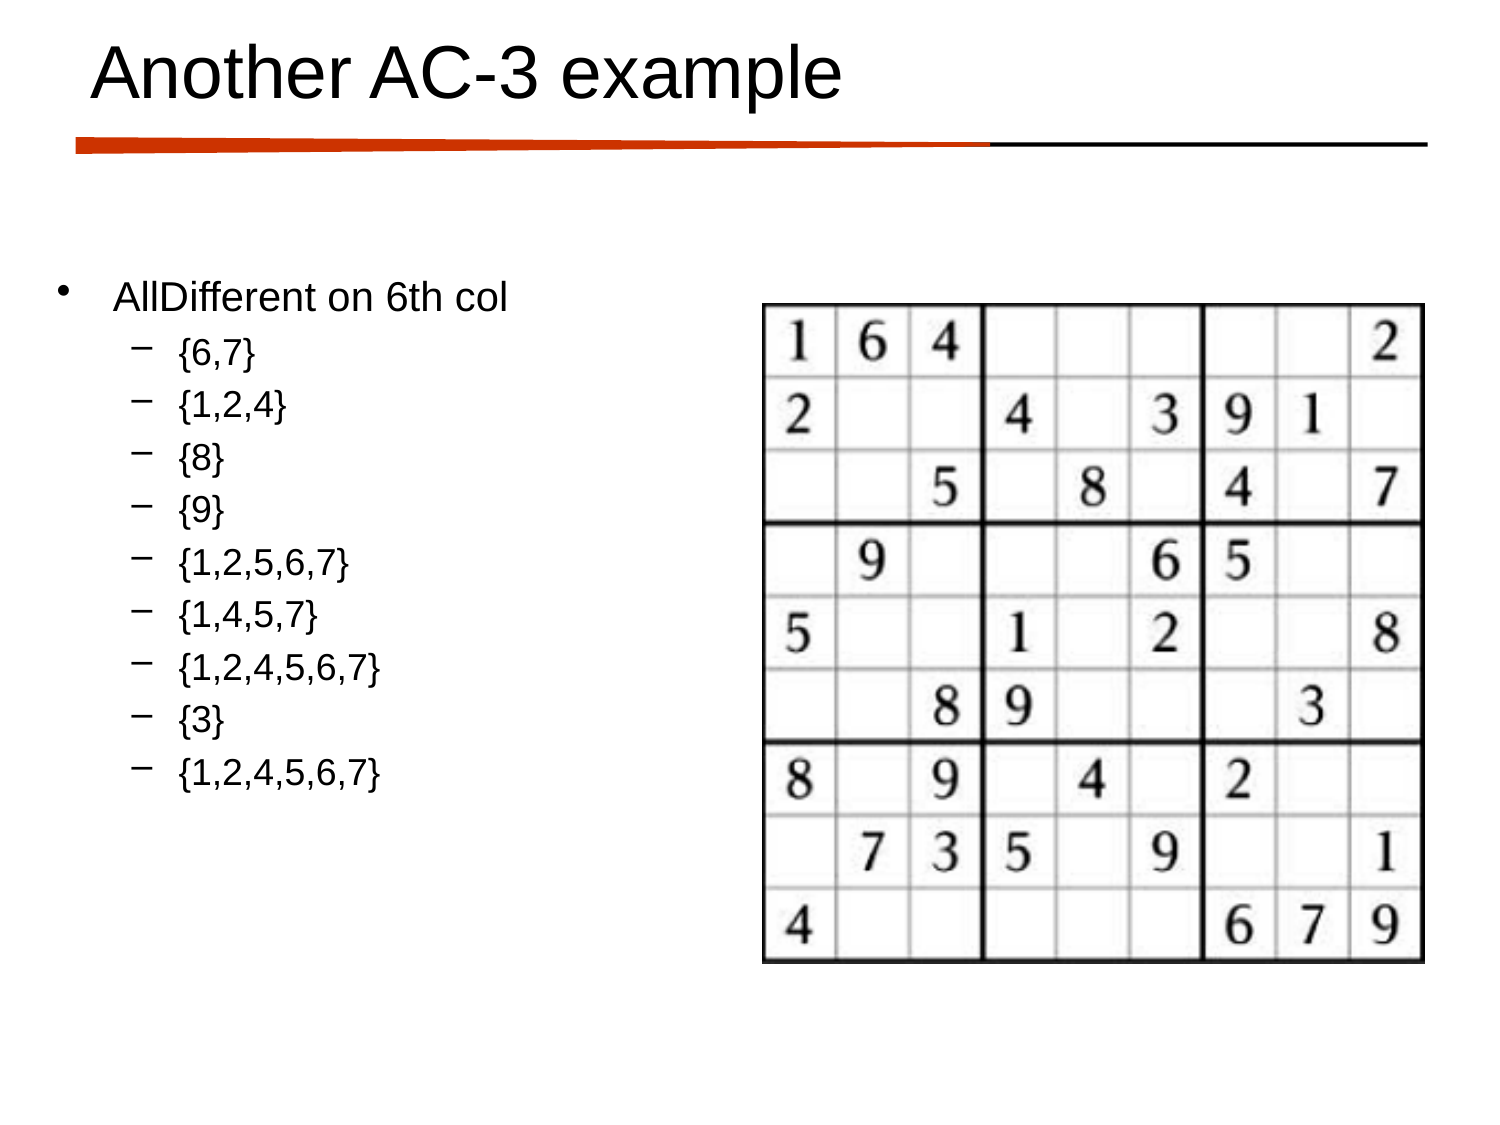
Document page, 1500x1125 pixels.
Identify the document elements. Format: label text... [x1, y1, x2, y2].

text_box Another AC-3 example [74, 0, 1425, 163]
list AllDifferent on 6th col {6,7} {1,2,4} {8} {9} {1,2,5,6,7} {1,4,5,7} {1,2,4,5,6,7} {3} {1,2,4,5,6,7} [41, 262, 751, 1006]
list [762, 303, 1426, 964]
